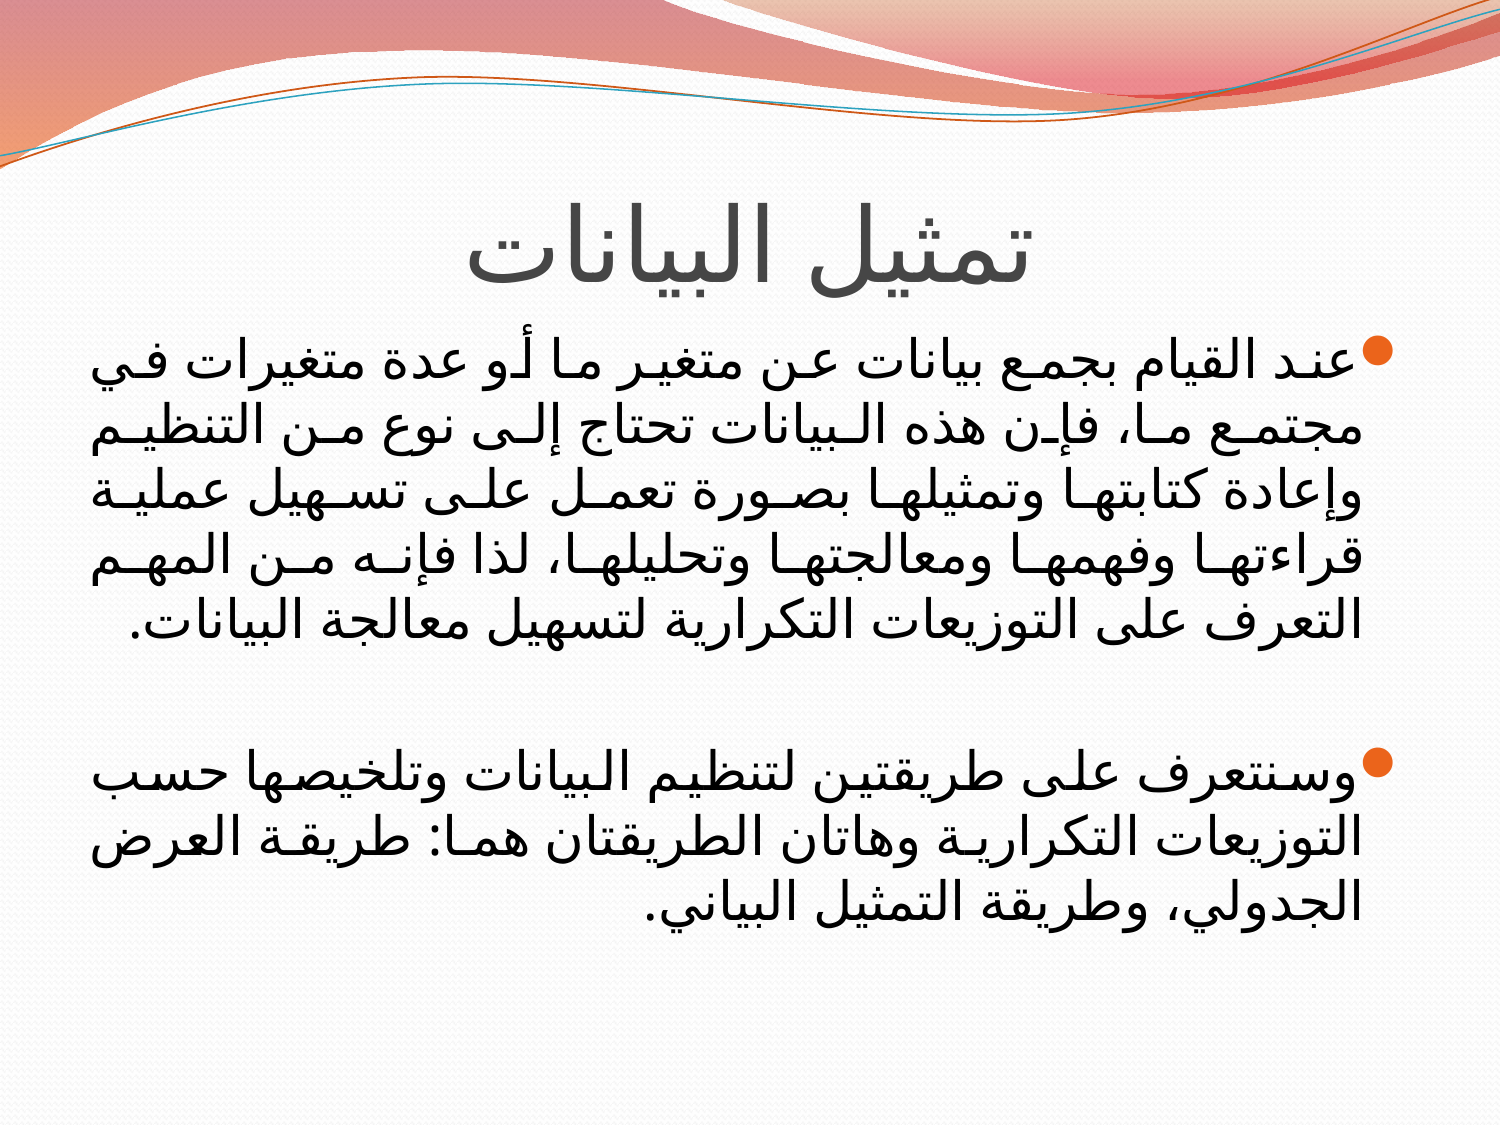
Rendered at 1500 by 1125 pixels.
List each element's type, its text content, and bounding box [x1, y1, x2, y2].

list عند القيام بجمع بيانات عن متغير ما أو عدة متغيرات في مجتمع ما، فإن هذه البيانات تحتاج إلى نوع من التنظيم وإعادة كتابتها وتمثيلها بصورة تعمل على تسهيل عملية قراءتها وفهمها ومعالجتها وتحليلها، لذا فإنه من المهم التعرف على التوزيعات التكرارية لتسهيل معالجة البيانات. وسنتعرف على طريقتين لتنظيم البيانات وتلخيصها حسب التوزيعات التكرارية وهاتان الطريقتان هما: طريقة العرض الجدولي، وطريقة التمثيل البياني. [75, 317, 1425, 1038]
title تمثيل البيانات [75, 115, 1425, 303]
